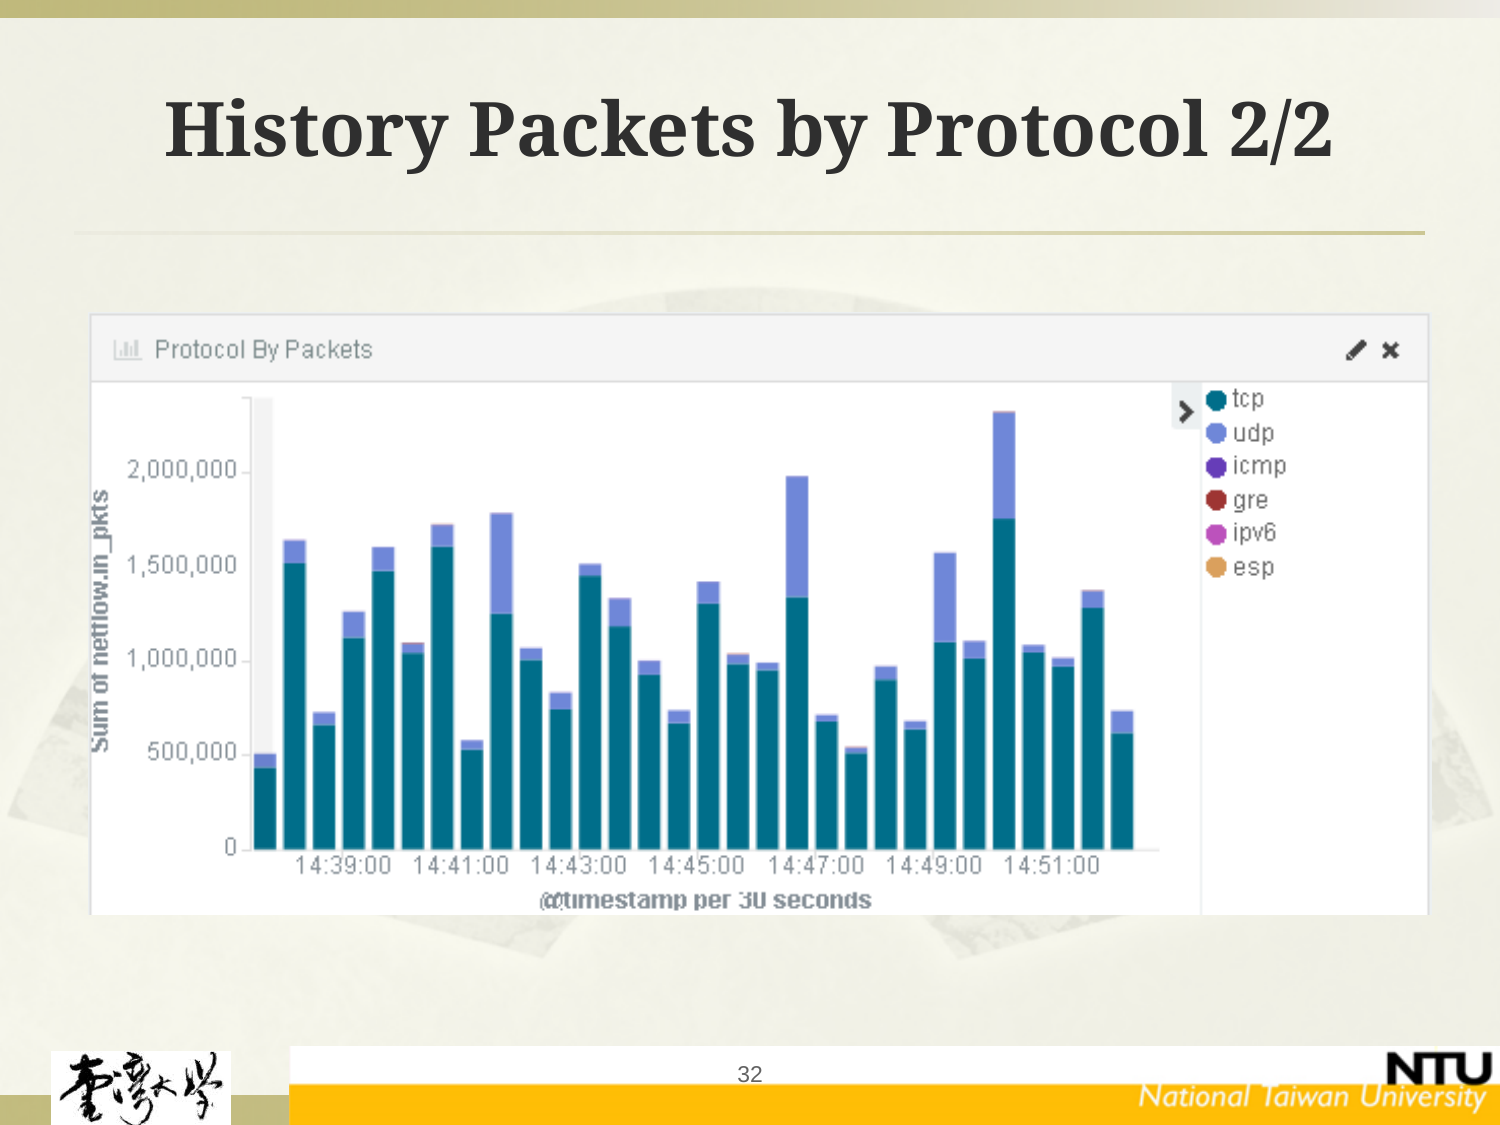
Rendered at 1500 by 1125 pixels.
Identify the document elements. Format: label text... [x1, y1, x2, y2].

picture [51, 1051, 231, 1125]
title History Packets by Protocol 2/2 [75, 45, 1425, 209]
picture [87, 311, 1432, 916]
slide_number 32 [675, 1050, 825, 1097]
picture [289, 1046, 1500, 1125]
